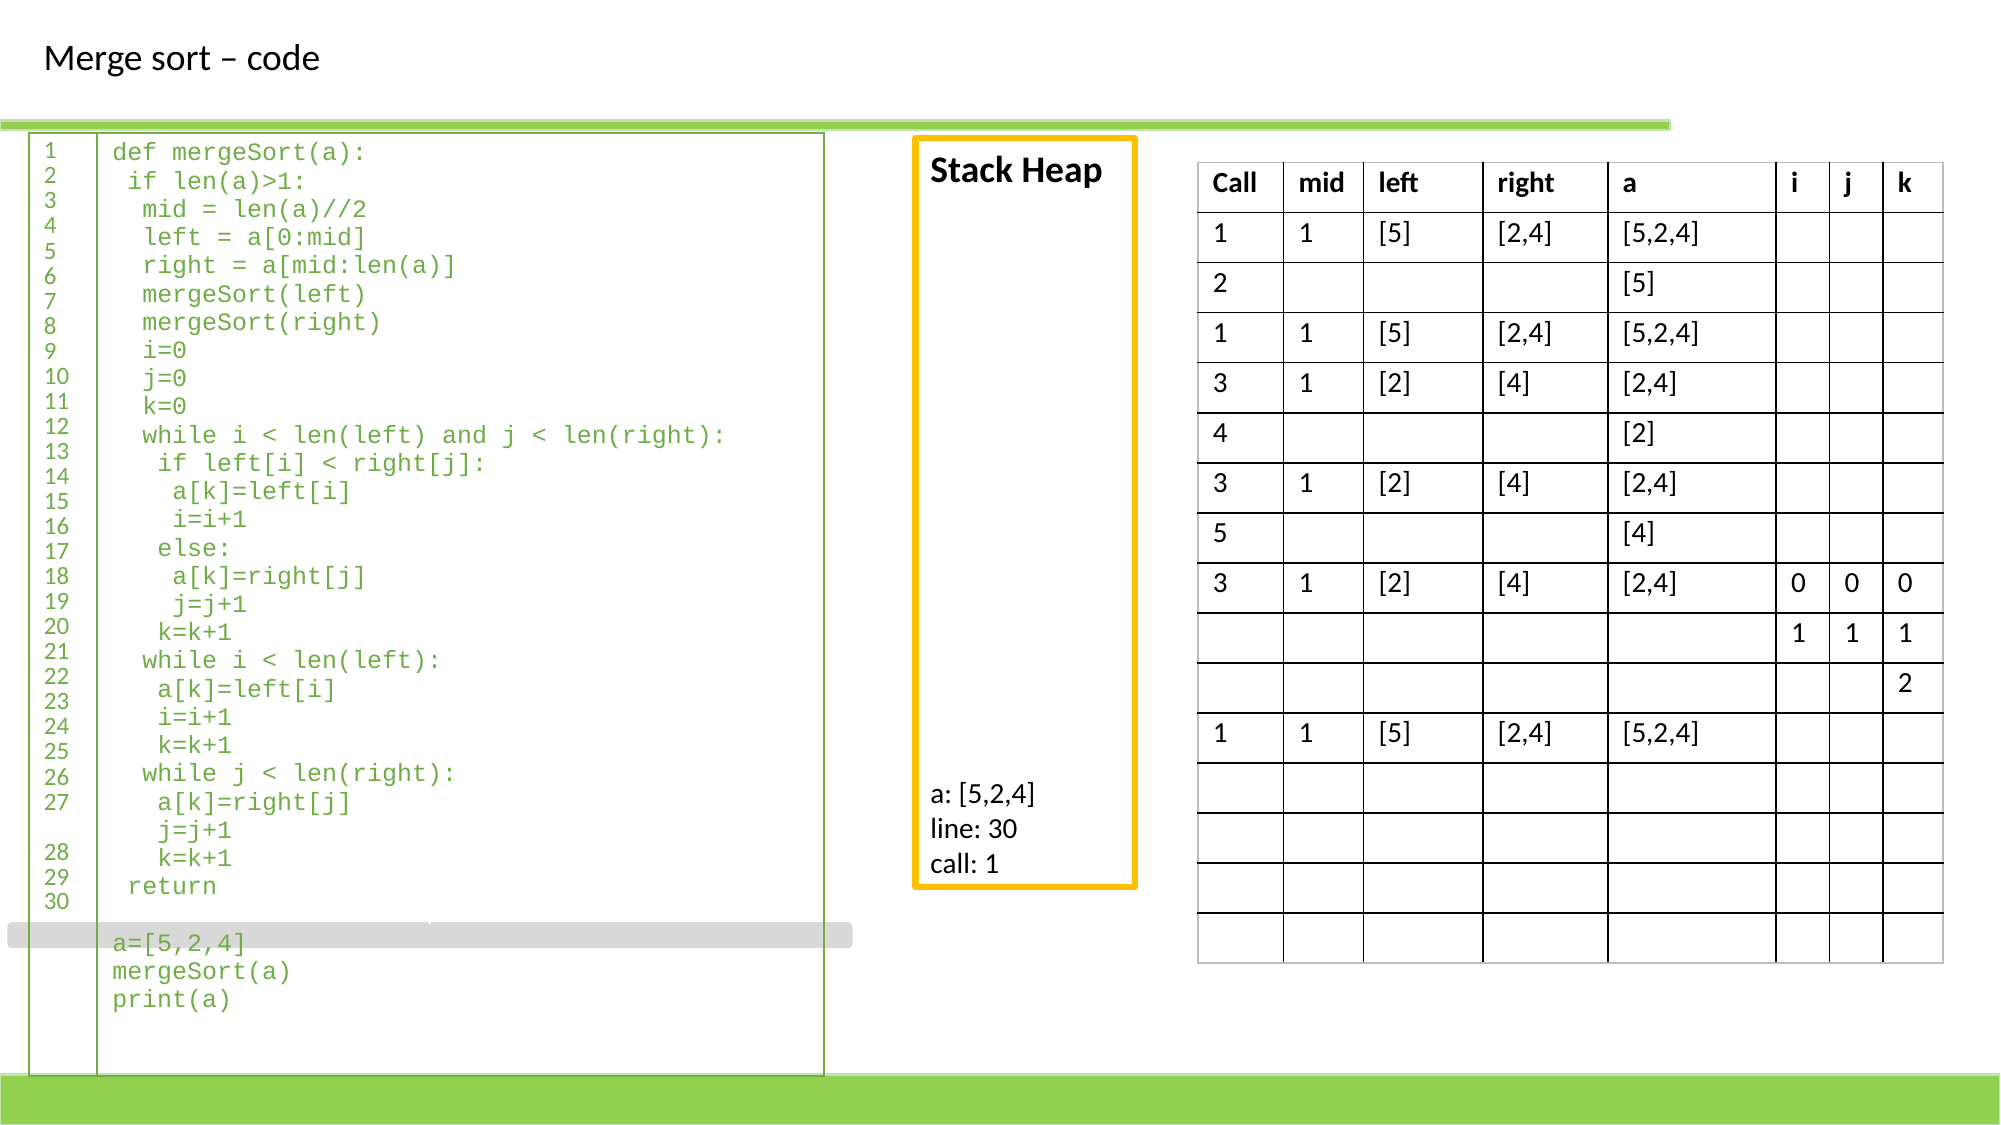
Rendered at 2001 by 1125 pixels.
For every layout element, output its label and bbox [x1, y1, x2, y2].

table_cell [1284, 263, 1363, 312]
table_cell [1777, 814, 1829, 862]
table_cell [1364, 814, 1482, 862]
text_box [7, 922, 28, 949]
table_cell [1609, 464, 1775, 512]
table_cell [1777, 464, 1829, 512]
table_cell [1884, 614, 1942, 662]
table_cell [1830, 814, 1882, 862]
table_header [1777, 163, 1829, 212]
table_header [1484, 163, 1607, 212]
table_cell [1484, 614, 1607, 662]
table_cell [1199, 764, 1283, 812]
text_box [915, 137, 1135, 888]
table_cell [1884, 764, 1942, 812]
table_cell [1284, 313, 1363, 362]
table_cell [1364, 414, 1482, 462]
table_cell [1830, 414, 1882, 462]
table_cell [1364, 714, 1482, 762]
table_cell [1884, 664, 1942, 712]
table_cell [1199, 664, 1283, 712]
table_cell [1777, 213, 1829, 262]
table_cell [1777, 764, 1829, 812]
table_cell [1609, 814, 1775, 862]
table_cell [1830, 614, 1882, 662]
text_box [825, 922, 853, 949]
table_cell [1364, 514, 1482, 562]
table_cell [1199, 414, 1283, 462]
table_header [1199, 163, 1283, 212]
table_cell [1284, 664, 1363, 712]
table_cell [1609, 614, 1775, 662]
table_cell [1484, 764, 1607, 812]
table_cell [1199, 363, 1283, 412]
table_cell [1830, 714, 1882, 762]
table_cell [1884, 313, 1942, 362]
table_cell [1364, 664, 1482, 712]
table_cell [1609, 514, 1775, 562]
table_cell [1484, 914, 1607, 962]
table_cell [1777, 363, 1829, 412]
table_cell [1609, 213, 1775, 262]
table_cell [1830, 564, 1882, 612]
table_cell [1284, 614, 1363, 662]
table_cell [1199, 564, 1283, 612]
table_cell [1609, 864, 1775, 912]
table_cell [1484, 864, 1607, 912]
table_cell [1777, 864, 1829, 912]
table_cell [1884, 564, 1942, 612]
table_cell [1777, 514, 1829, 562]
table_cell [1364, 464, 1482, 512]
table_header [1609, 163, 1775, 212]
table_cell [1199, 914, 1283, 962]
table_cell [1484, 714, 1607, 762]
table_cell [1199, 213, 1283, 262]
table_cell [1830, 464, 1882, 512]
table_cell [1830, 864, 1882, 912]
table_cell [1830, 914, 1882, 962]
table_header [30, 134, 96, 1075]
table_cell [1364, 914, 1482, 962]
table_cell [1364, 263, 1482, 312]
table_cell [1609, 764, 1775, 812]
table_cell [1884, 714, 1942, 762]
table_cell [1484, 514, 1607, 562]
table_header [98, 134, 823, 1075]
table_cell [1199, 614, 1283, 662]
table_cell [1830, 313, 1882, 362]
table_header [1884, 163, 1942, 212]
table_cell [1484, 213, 1607, 262]
table_cell [1830, 213, 1882, 262]
table_cell [1199, 263, 1283, 312]
table_cell [1830, 764, 1882, 812]
table_cell [1484, 313, 1607, 362]
table_cell [1484, 414, 1607, 462]
text_box [28, 25, 1072, 86]
table_cell [1199, 714, 1283, 762]
table_cell [1609, 714, 1775, 762]
table_cell [1364, 764, 1482, 812]
table_header [1364, 163, 1482, 212]
table_cell [1777, 614, 1829, 662]
table_cell [1777, 313, 1829, 362]
table_cell [1609, 313, 1775, 362]
table_cell [1484, 814, 1607, 862]
table_cell [1609, 263, 1775, 312]
table_cell [1284, 764, 1363, 812]
table_cell [1284, 414, 1363, 462]
table_header [1284, 163, 1363, 212]
table_cell [1284, 464, 1363, 512]
table_cell [1884, 814, 1942, 862]
table_cell [1777, 914, 1829, 962]
table_cell [1284, 514, 1363, 562]
table_cell [1284, 564, 1363, 612]
table_cell [1199, 464, 1283, 512]
table_cell [1884, 363, 1942, 412]
table_cell [1609, 564, 1775, 612]
table_cell [1364, 213, 1482, 262]
table_cell [1830, 363, 1882, 412]
table_cell [1199, 814, 1283, 862]
table_cell [1284, 814, 1363, 862]
table_cell [1777, 664, 1829, 712]
table_cell [1830, 514, 1882, 562]
table_cell [1884, 213, 1942, 262]
table_cell [1484, 664, 1607, 712]
table_cell [1884, 464, 1942, 512]
table_cell [1884, 914, 1942, 962]
table_cell [1364, 313, 1482, 362]
table_cell [1199, 313, 1283, 362]
table_cell [1884, 864, 1942, 912]
table_cell [1609, 414, 1775, 462]
table_cell [1484, 363, 1607, 412]
table_cell [1199, 514, 1283, 562]
table_cell [1284, 914, 1363, 962]
table_cell [1364, 614, 1482, 662]
table_cell [1777, 714, 1829, 762]
table_cell [1284, 213, 1363, 262]
table_cell [1830, 664, 1882, 712]
table_cell [1609, 363, 1775, 412]
table_cell [1777, 564, 1829, 612]
table_cell [1830, 263, 1882, 312]
table_cell [1364, 564, 1482, 612]
table_cell [1777, 414, 1829, 462]
table_cell [1484, 464, 1607, 512]
table_cell [1484, 564, 1607, 612]
table_cell [1884, 263, 1942, 312]
table_cell [1609, 664, 1775, 712]
table_cell [1777, 263, 1829, 312]
table_cell [1884, 514, 1942, 562]
table_cell [1884, 414, 1942, 462]
table_cell [1284, 714, 1363, 762]
table_cell [1284, 864, 1363, 912]
table_cell [1484, 263, 1607, 312]
table_cell [1364, 363, 1482, 412]
table_cell [1199, 864, 1283, 912]
table_cell [1609, 914, 1775, 962]
table_cell [1284, 363, 1363, 412]
table_cell [1364, 864, 1482, 912]
table_header [1830, 163, 1882, 212]
